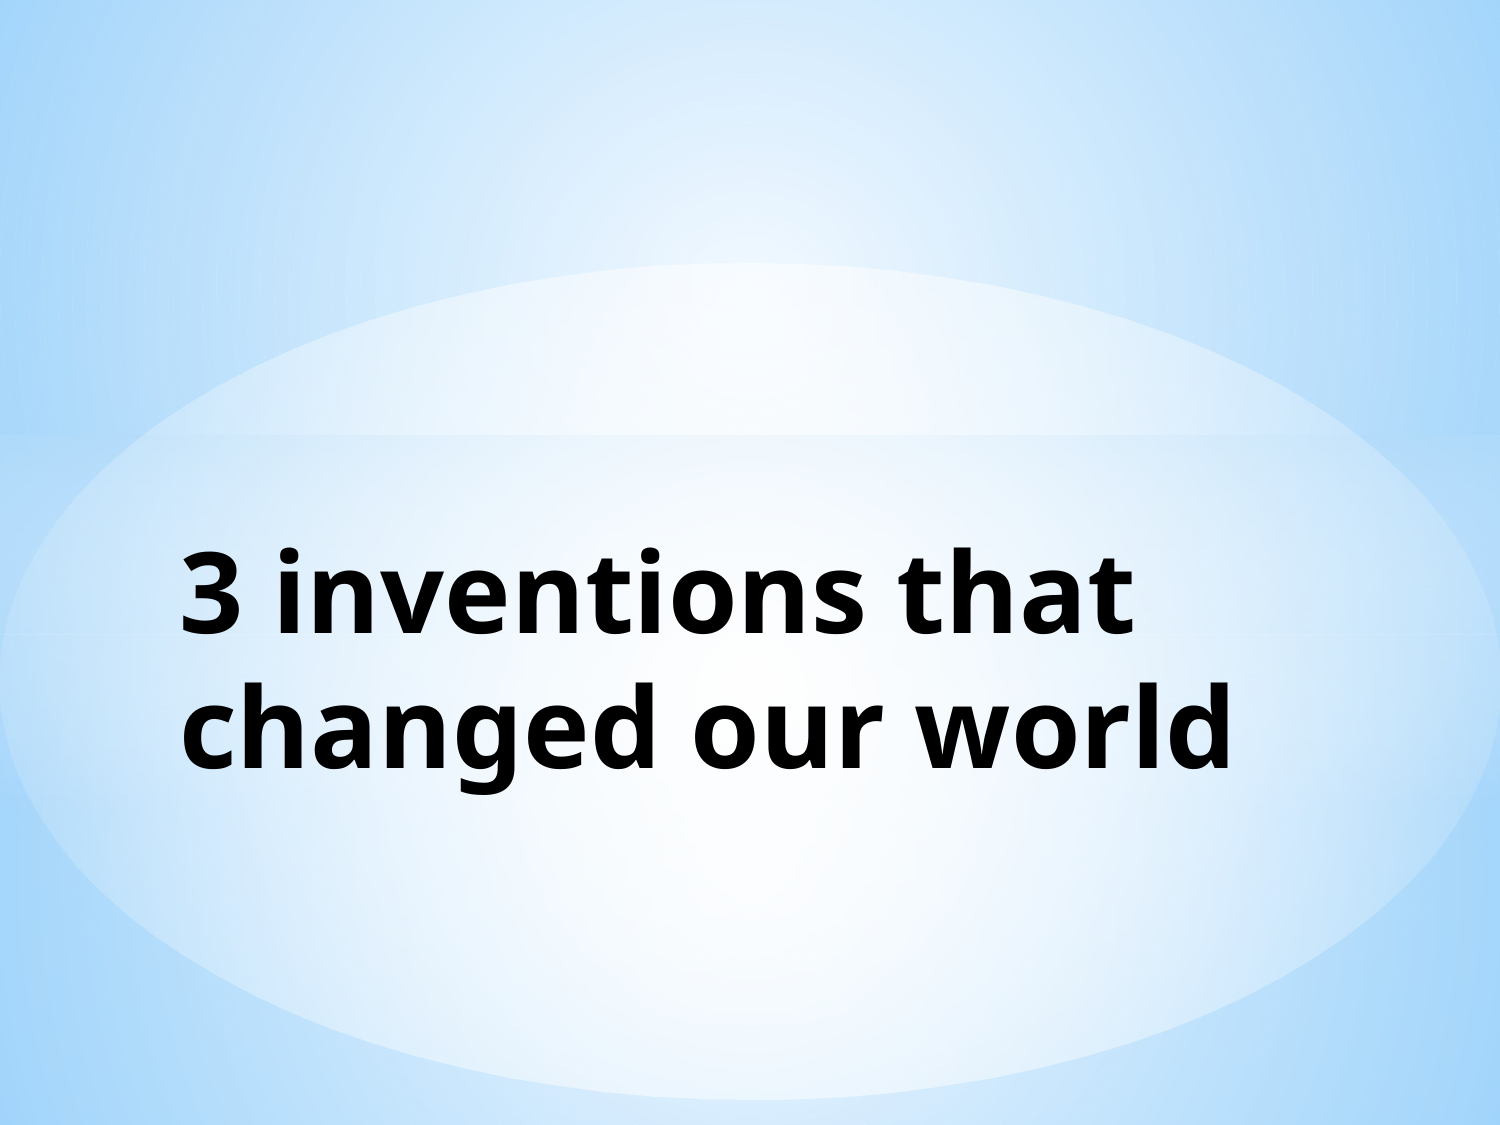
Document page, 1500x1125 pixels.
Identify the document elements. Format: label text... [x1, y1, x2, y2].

title 3 inventions that changed our world [134, 513, 1312, 808]
